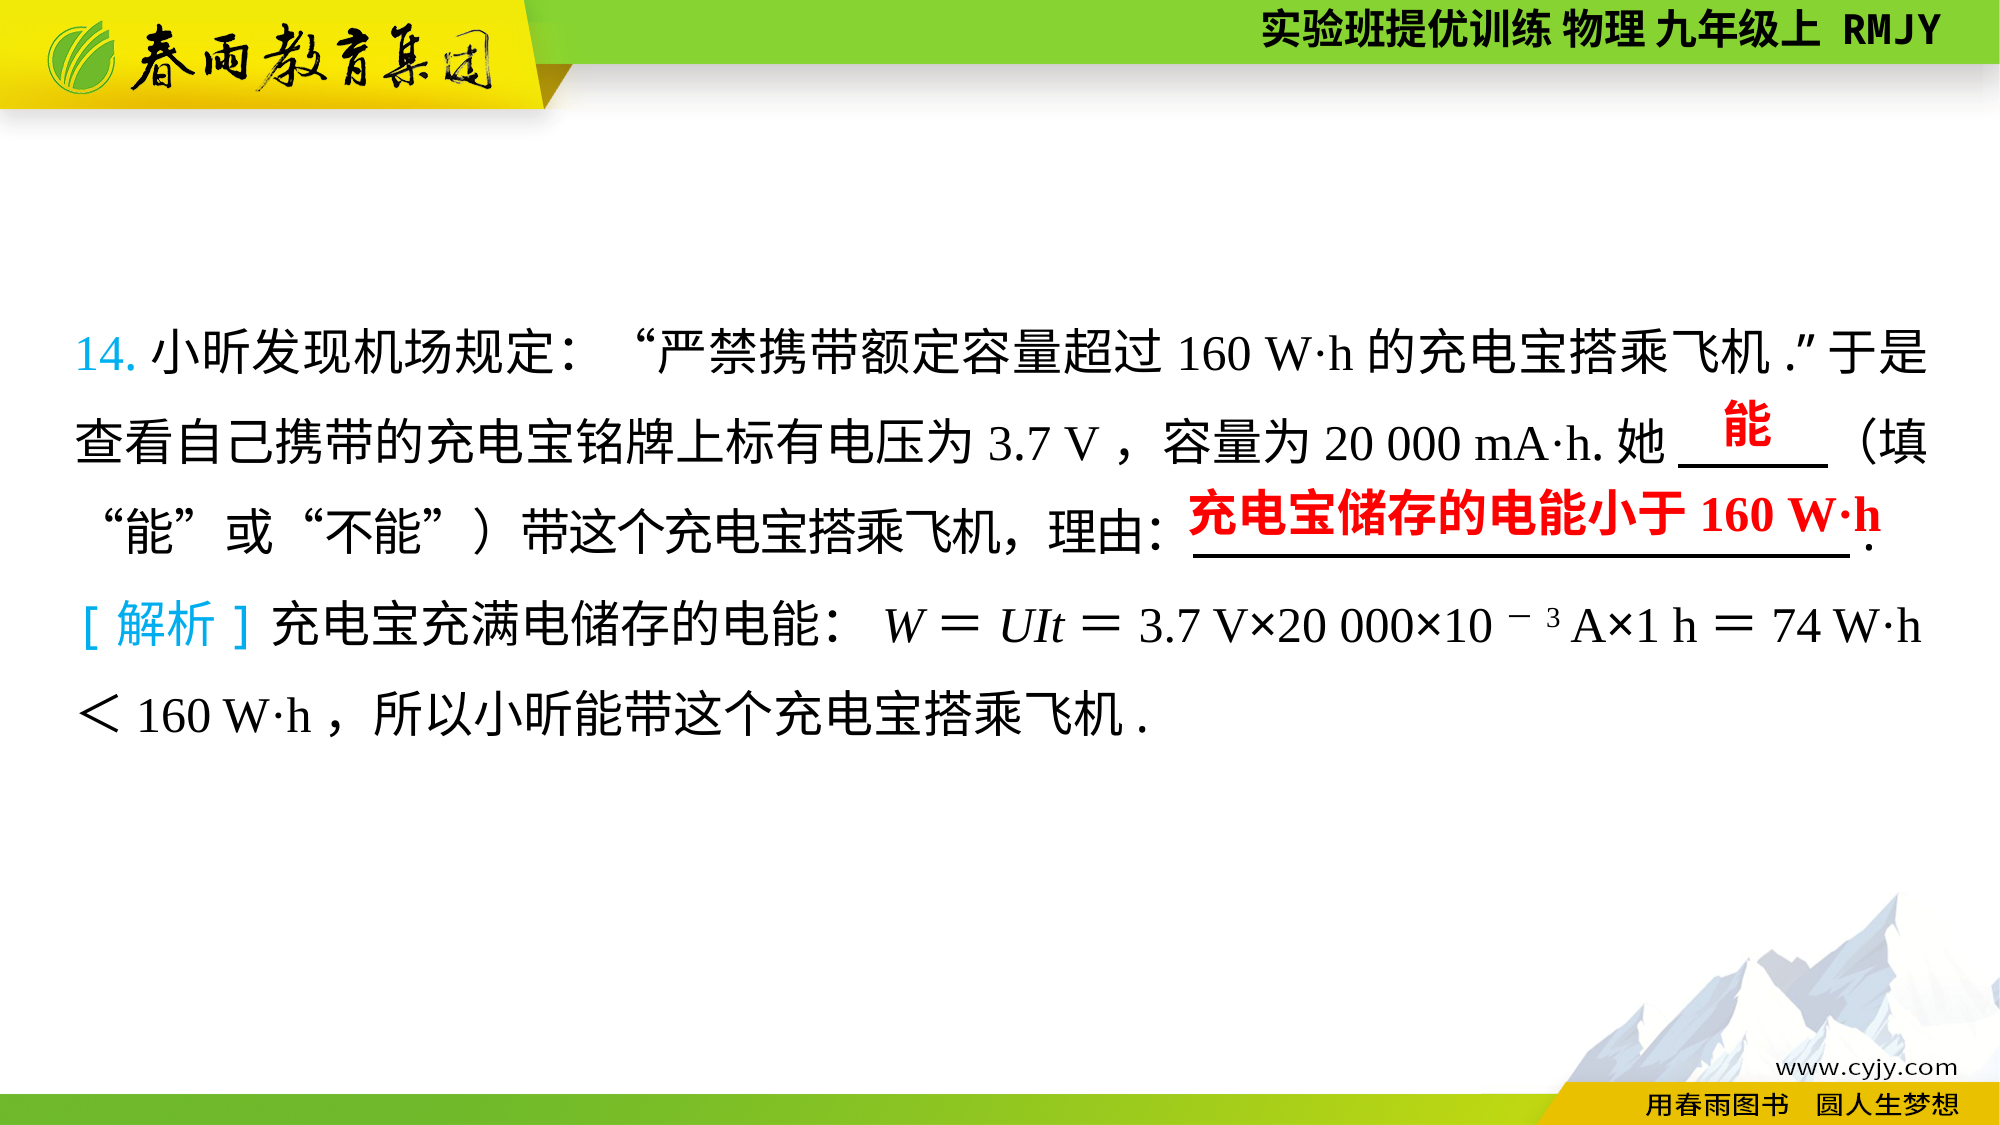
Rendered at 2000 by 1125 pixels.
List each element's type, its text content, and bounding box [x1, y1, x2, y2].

list 14.小昕发现机场规定：“严禁携带额定容量超过160 W·h的充电宝搭乘飞机.”于是查看自己携带的充电宝铭牌上标有电压为3.7 V，容量为20 000 mA·h.她 （填“能”或“不能”）带这个充电宝搭乘飞机，理由： . [59, 283, 1944, 554]
picture [0, 0, 2000, 1125]
text_box [解析]充电宝充满电储存的电能：W＝UIt＝3.7 V×20 000×10－3 A×1 h＝74 W·h＜160 W·h，所以小昕能带这个充电宝搭乘飞机. [59, 554, 1944, 750]
text_box 能 [1707, 385, 1788, 460]
text_box 充电宝储存的电能小于160 W·h [1172, 474, 1897, 549]
